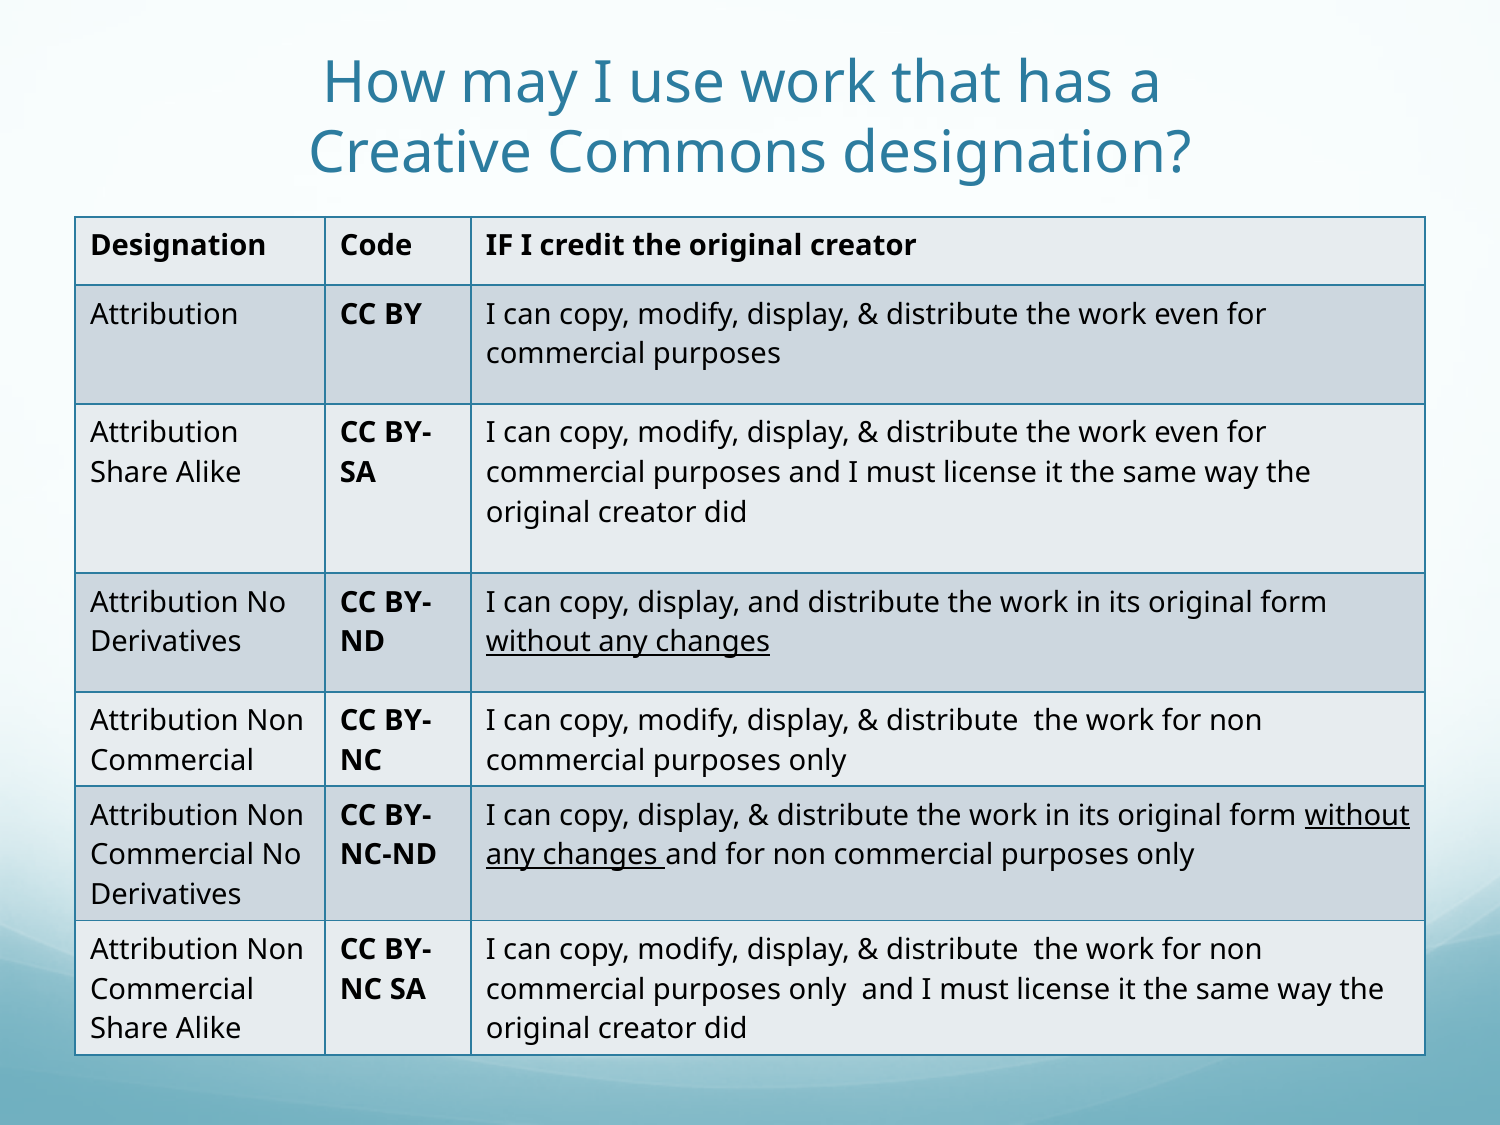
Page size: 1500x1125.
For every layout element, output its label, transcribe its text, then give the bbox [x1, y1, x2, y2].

table_cell Attribution Non Commercial No Derivatives [76, 787, 324, 920]
table_cell I can copy, display, and distribute the work in its original form without any changes [472, 574, 1424, 691]
table_cell I can copy, modify, display, & distribute the work for non commercial purposes only [472, 693, 1424, 785]
table_header IF I credit the original creator [472, 218, 1424, 284]
table_cell Attribution Non Commercial Share Alike [76, 921, 324, 1054]
table_cell Attribution Share Alike [76, 405, 324, 572]
table_cell I can copy, display, & distribute the work in its original form without any changes and for non commercial purposes only [472, 787, 1424, 920]
table_cell I can copy, modify, display, & distribute the work even for commercial purposes [472, 286, 1424, 403]
table_cell CC BY-ND [326, 574, 470, 691]
table_header Designation [76, 218, 324, 284]
table_cell CC BY-NC SA [326, 921, 470, 1054]
table_cell I can copy, modify, display, & distribute the work for non commercial purposes only and I must license it the same way the original creator did [472, 921, 1424, 1054]
table_cell Attribution Non Commercial [76, 693, 324, 785]
table_cell Attribution No Derivatives [76, 574, 324, 691]
table_cell Attribution [76, 286, 324, 403]
table_header Code [326, 218, 470, 284]
table_cell CC BY-NC-ND [326, 787, 470, 920]
table_cell I can copy, modify, display, & distribute the work even for commercial purposes and I must license it the same way the original creator did [472, 405, 1424, 572]
title How may I use work that has a Creative Commons designation? [75, 45, 1425, 192]
table_cell CC BY-NC [326, 693, 470, 785]
table_cell CC BY- SA [326, 405, 470, 572]
table_cell CC BY [326, 286, 470, 403]
